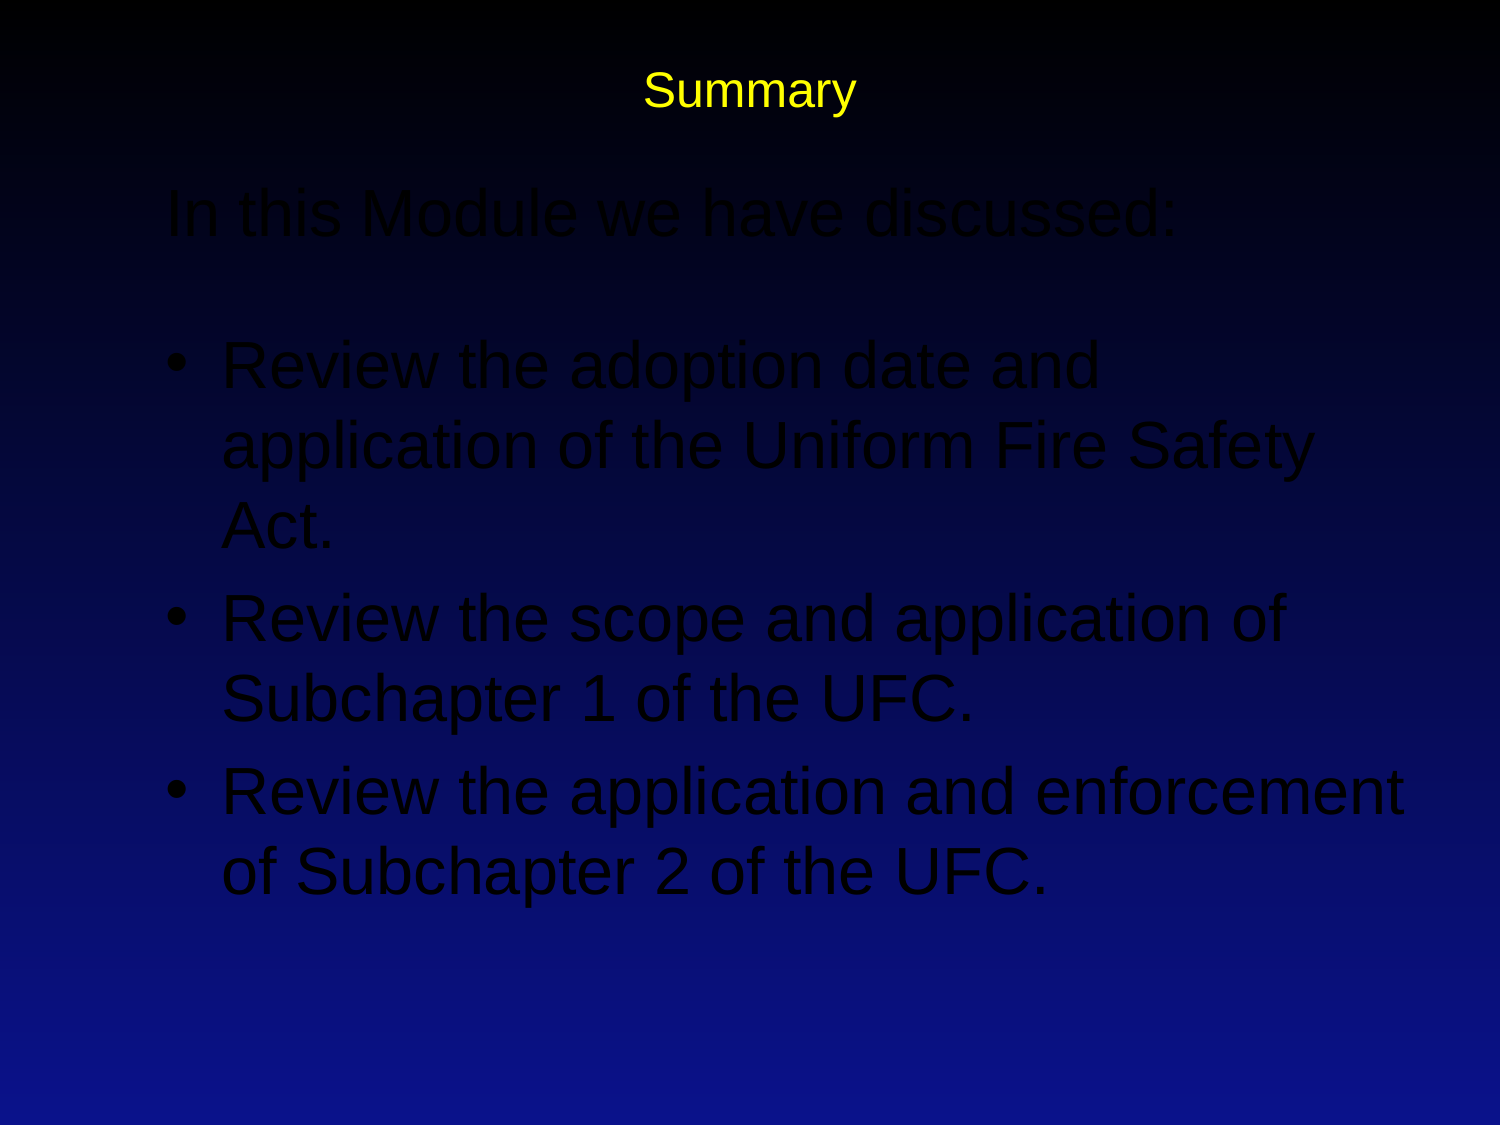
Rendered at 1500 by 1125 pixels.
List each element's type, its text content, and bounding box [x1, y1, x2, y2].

list In this Module we have discussed: Review the adoption date and application of the Uniform Fire Safety Act. Review the scope and application of Subchapter 1 of the UFC. Review the application and enforcement of Subchapter 2 of the UFC. [150, 162, 1425, 950]
title Summary [150, 50, 1350, 126]
